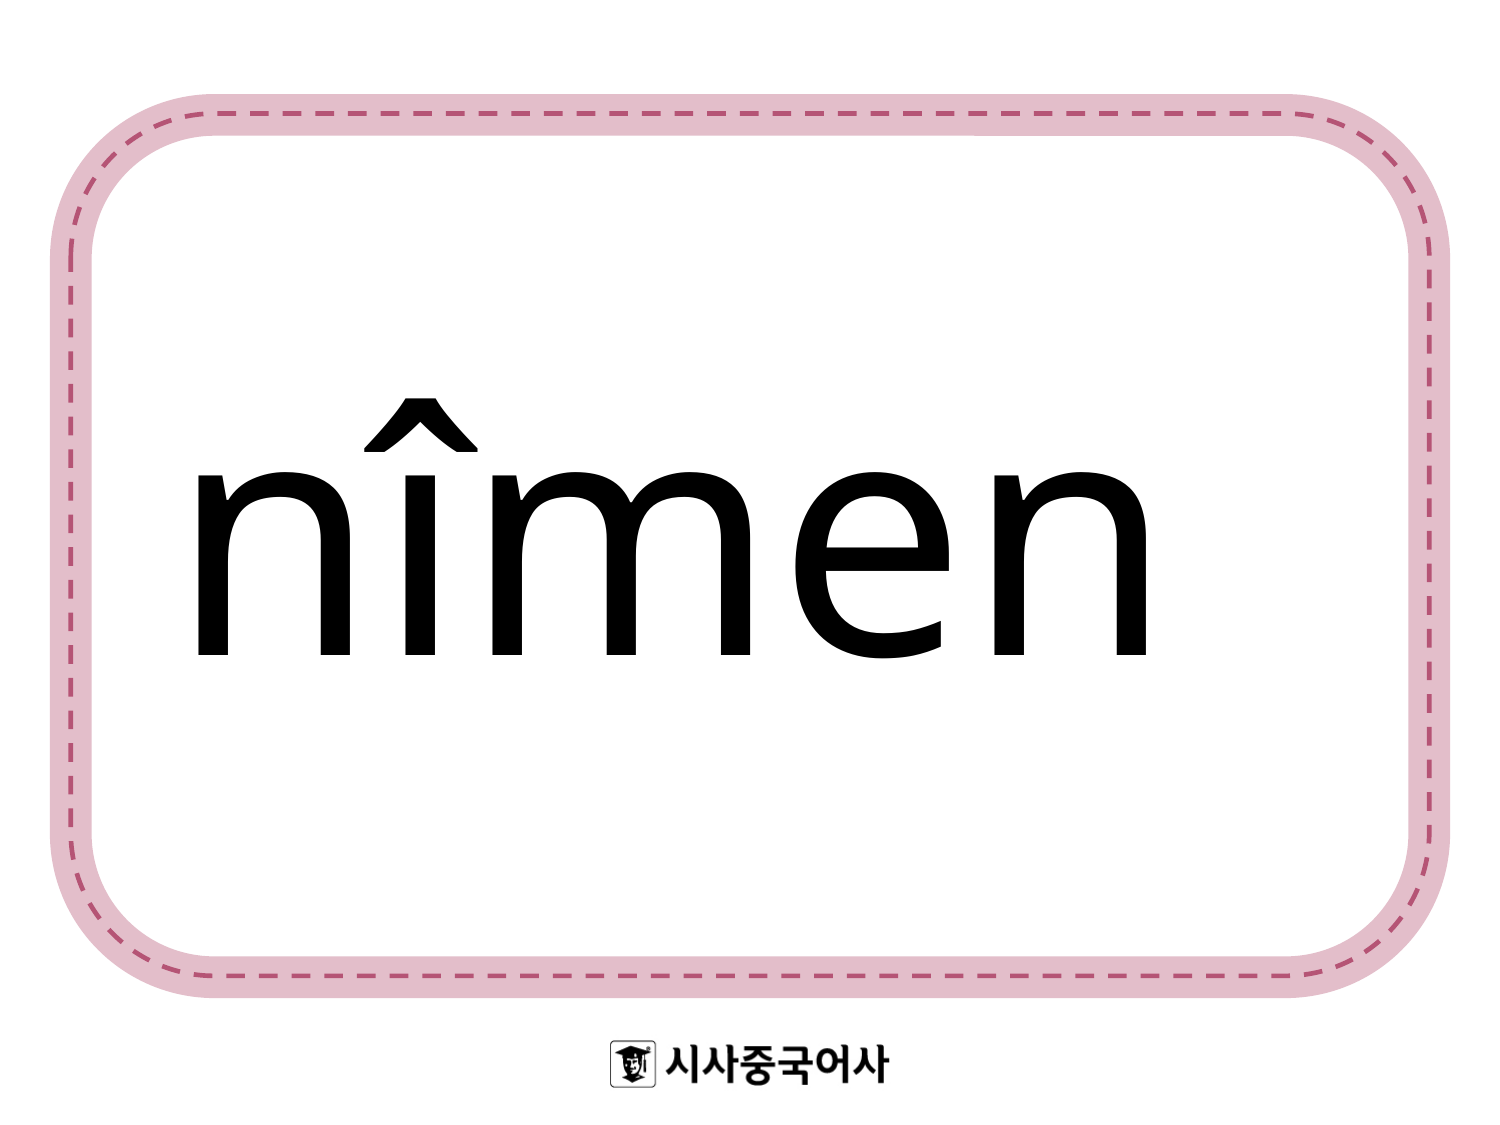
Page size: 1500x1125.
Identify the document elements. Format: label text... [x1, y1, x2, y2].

picture [602, 1034, 898, 1094]
text_box nîmen [145, 189, 1354, 853]
